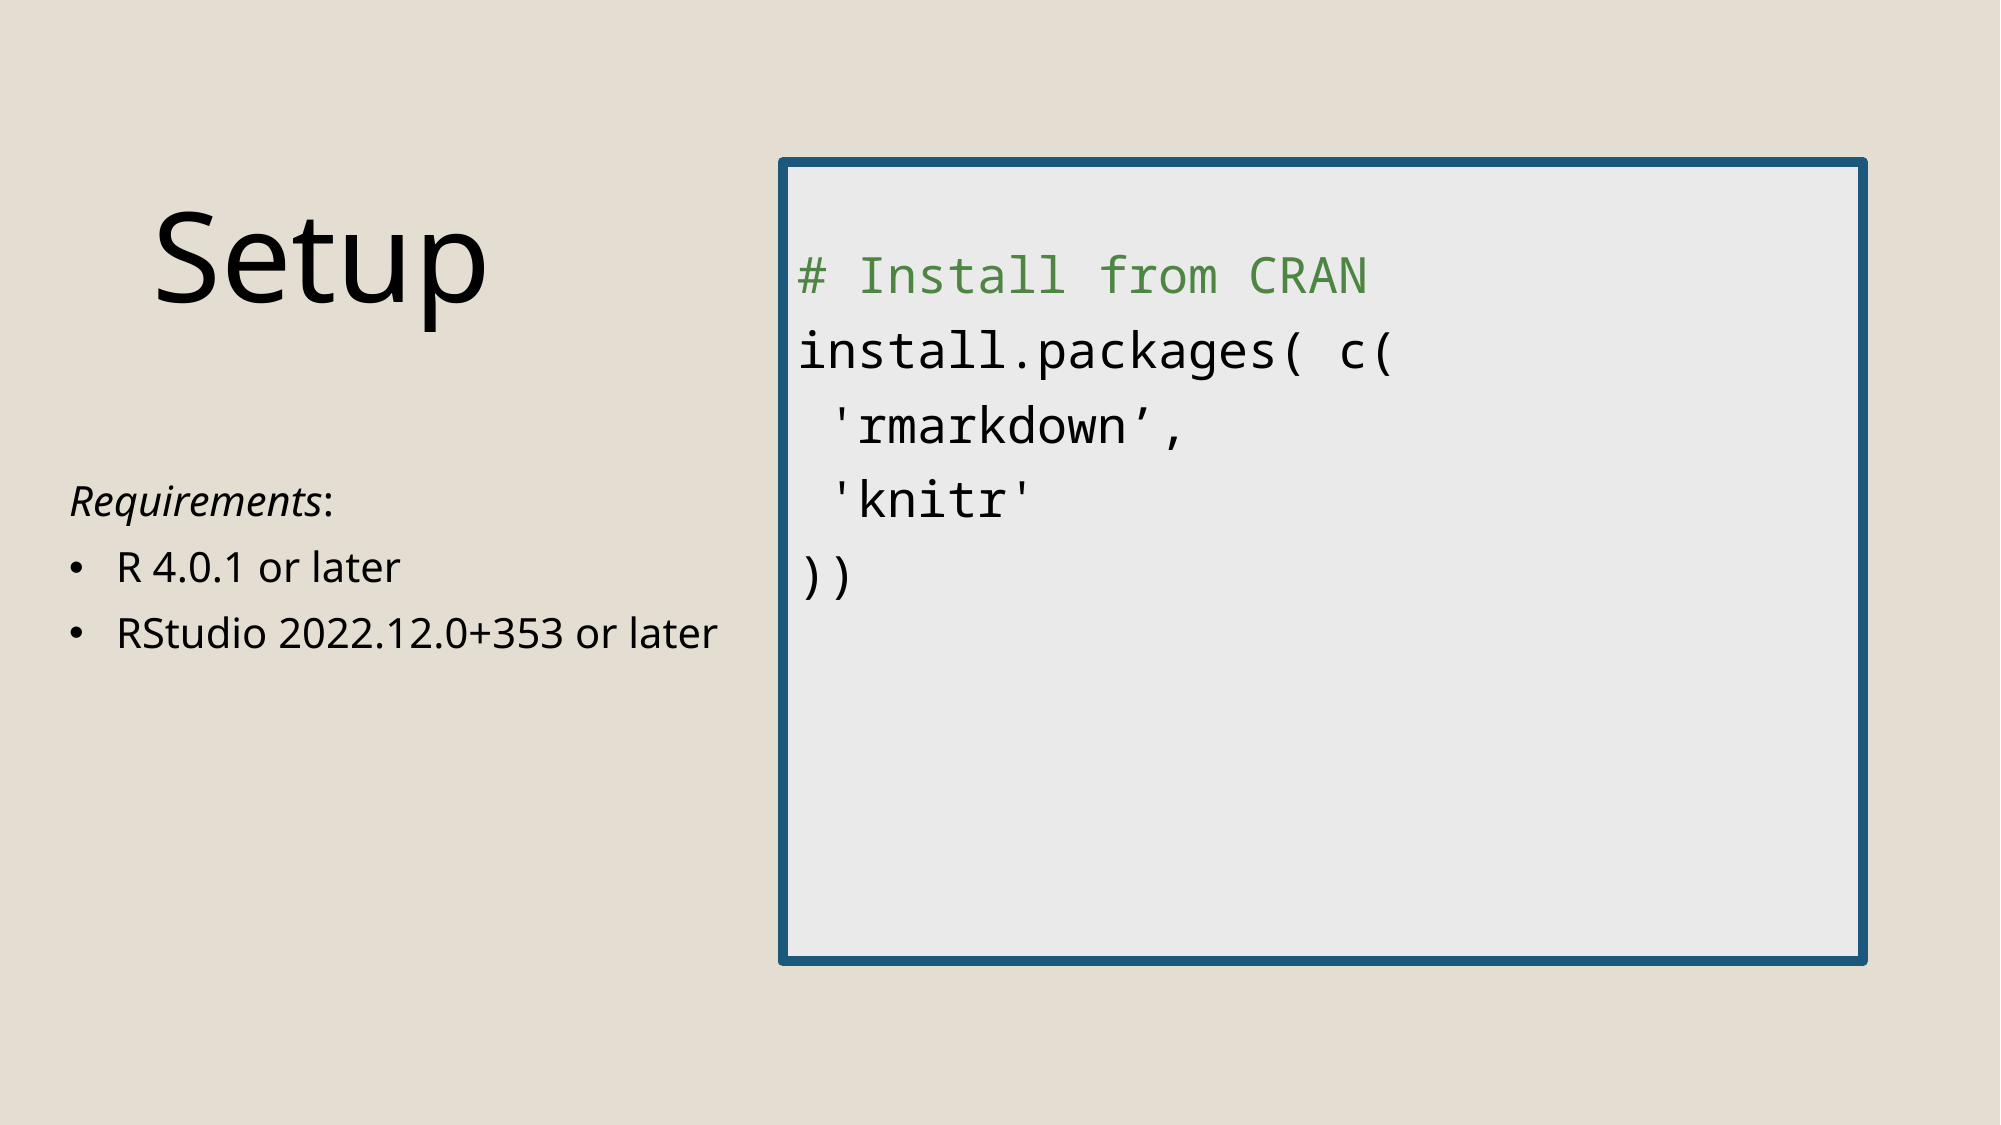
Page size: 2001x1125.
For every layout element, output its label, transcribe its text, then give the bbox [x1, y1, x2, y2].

list Requirements: R 4.0.1 or later RStudio 2022.12.0+353 or later [54, 473, 783, 963]
list # Install from CRAN install.packages( c( 'rmarkdown’, 'knitr' )) [782, 161, 1863, 962]
title Setup [137, 75, 783, 338]
